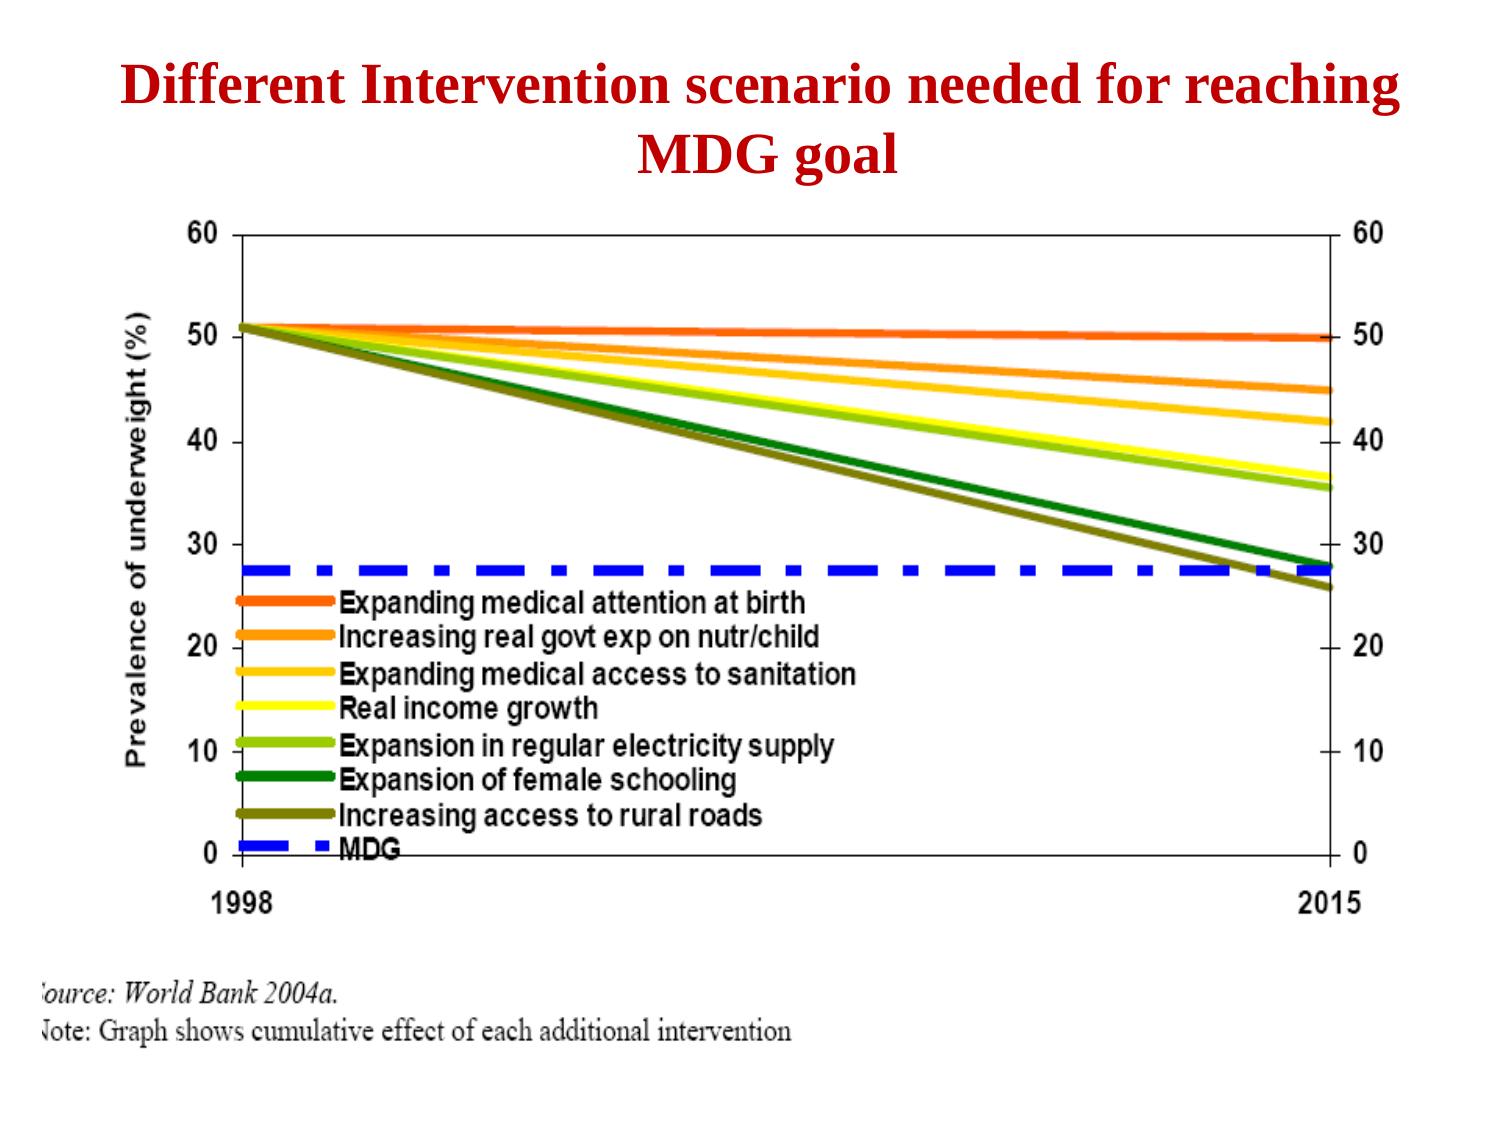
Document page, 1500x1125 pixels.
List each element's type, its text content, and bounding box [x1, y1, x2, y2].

picture [41, 162, 1458, 1076]
text_box Different Intervention scenario needed for reaching MDG goal [105, 37, 1431, 159]
